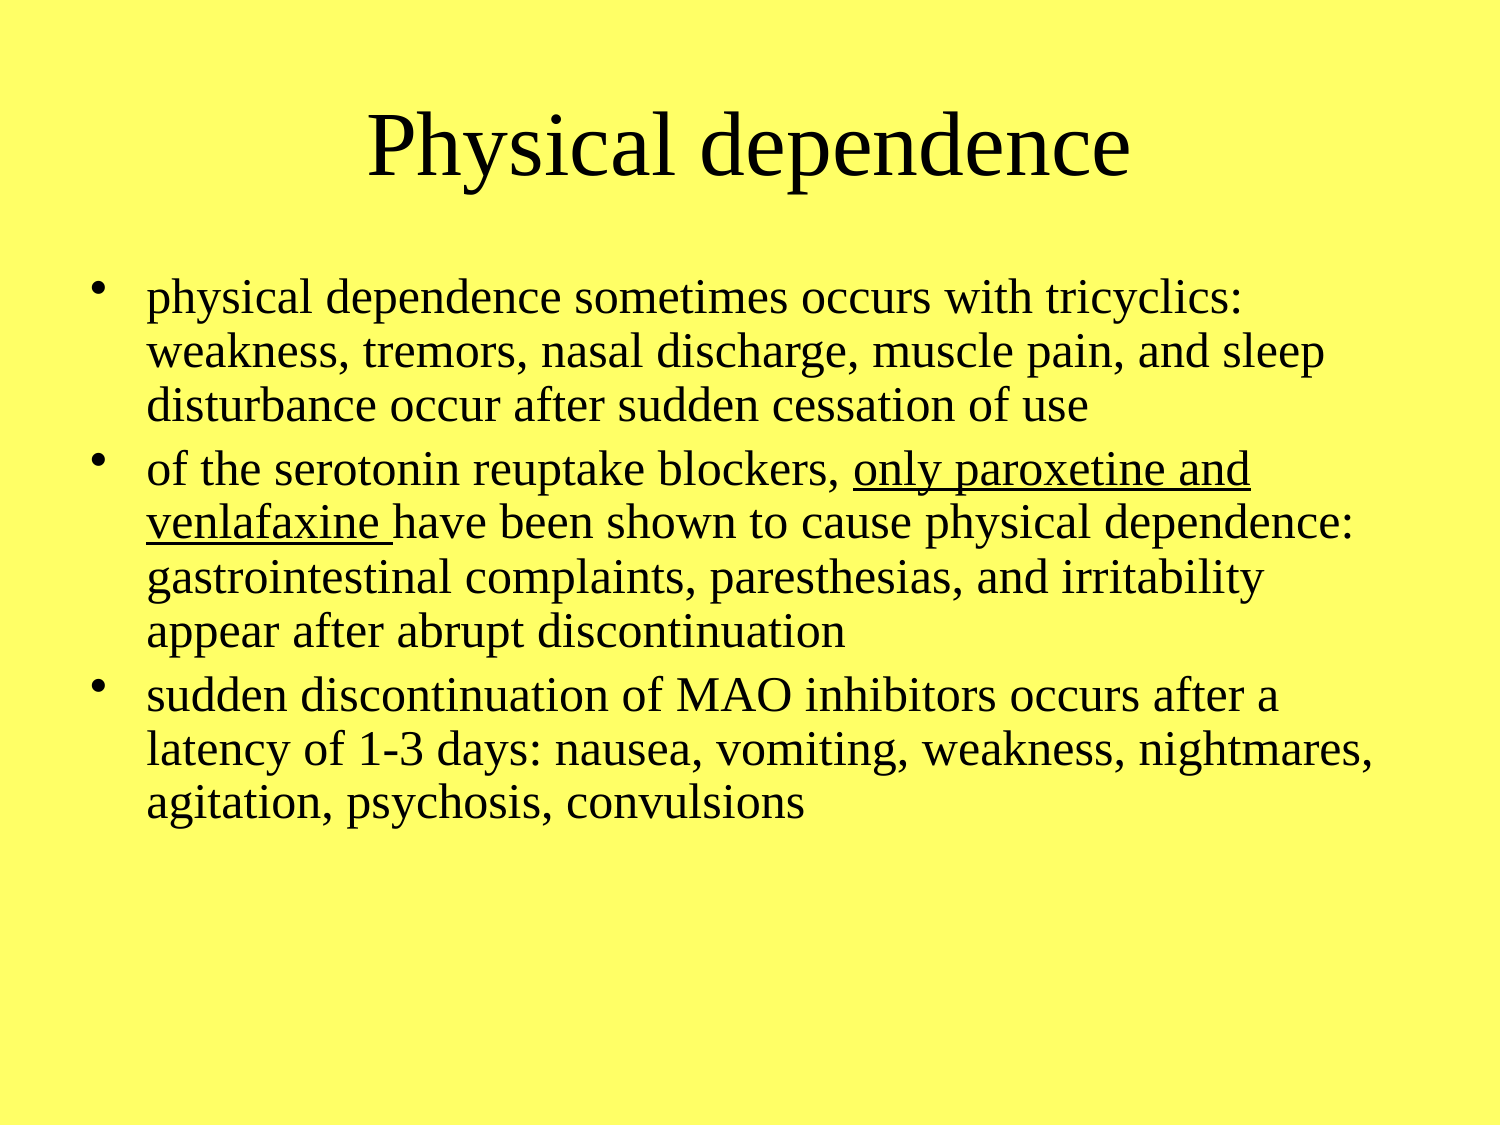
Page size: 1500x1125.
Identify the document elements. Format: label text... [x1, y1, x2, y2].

title Physical dependence [75, 45, 1425, 233]
list physical dependence sometimes occurs with tricyclics: weakness, tremors, nasal discharge, muscle pain, and sleep disturbance occur after sudden cessation of use of the serotonin reuptake blockers, only paroxetine and venlafaxine have been shown to cause physical dependence: gastrointestinal complaints, paresthesias, and irritability appear after abrupt discontinuation sudden discontinuation of MAO inhibitors occurs after a latency of 1-3 days: nausea, vomiting, weakness, nightmares, agitation, psychosis, convulsions [75, 262, 1425, 1005]
